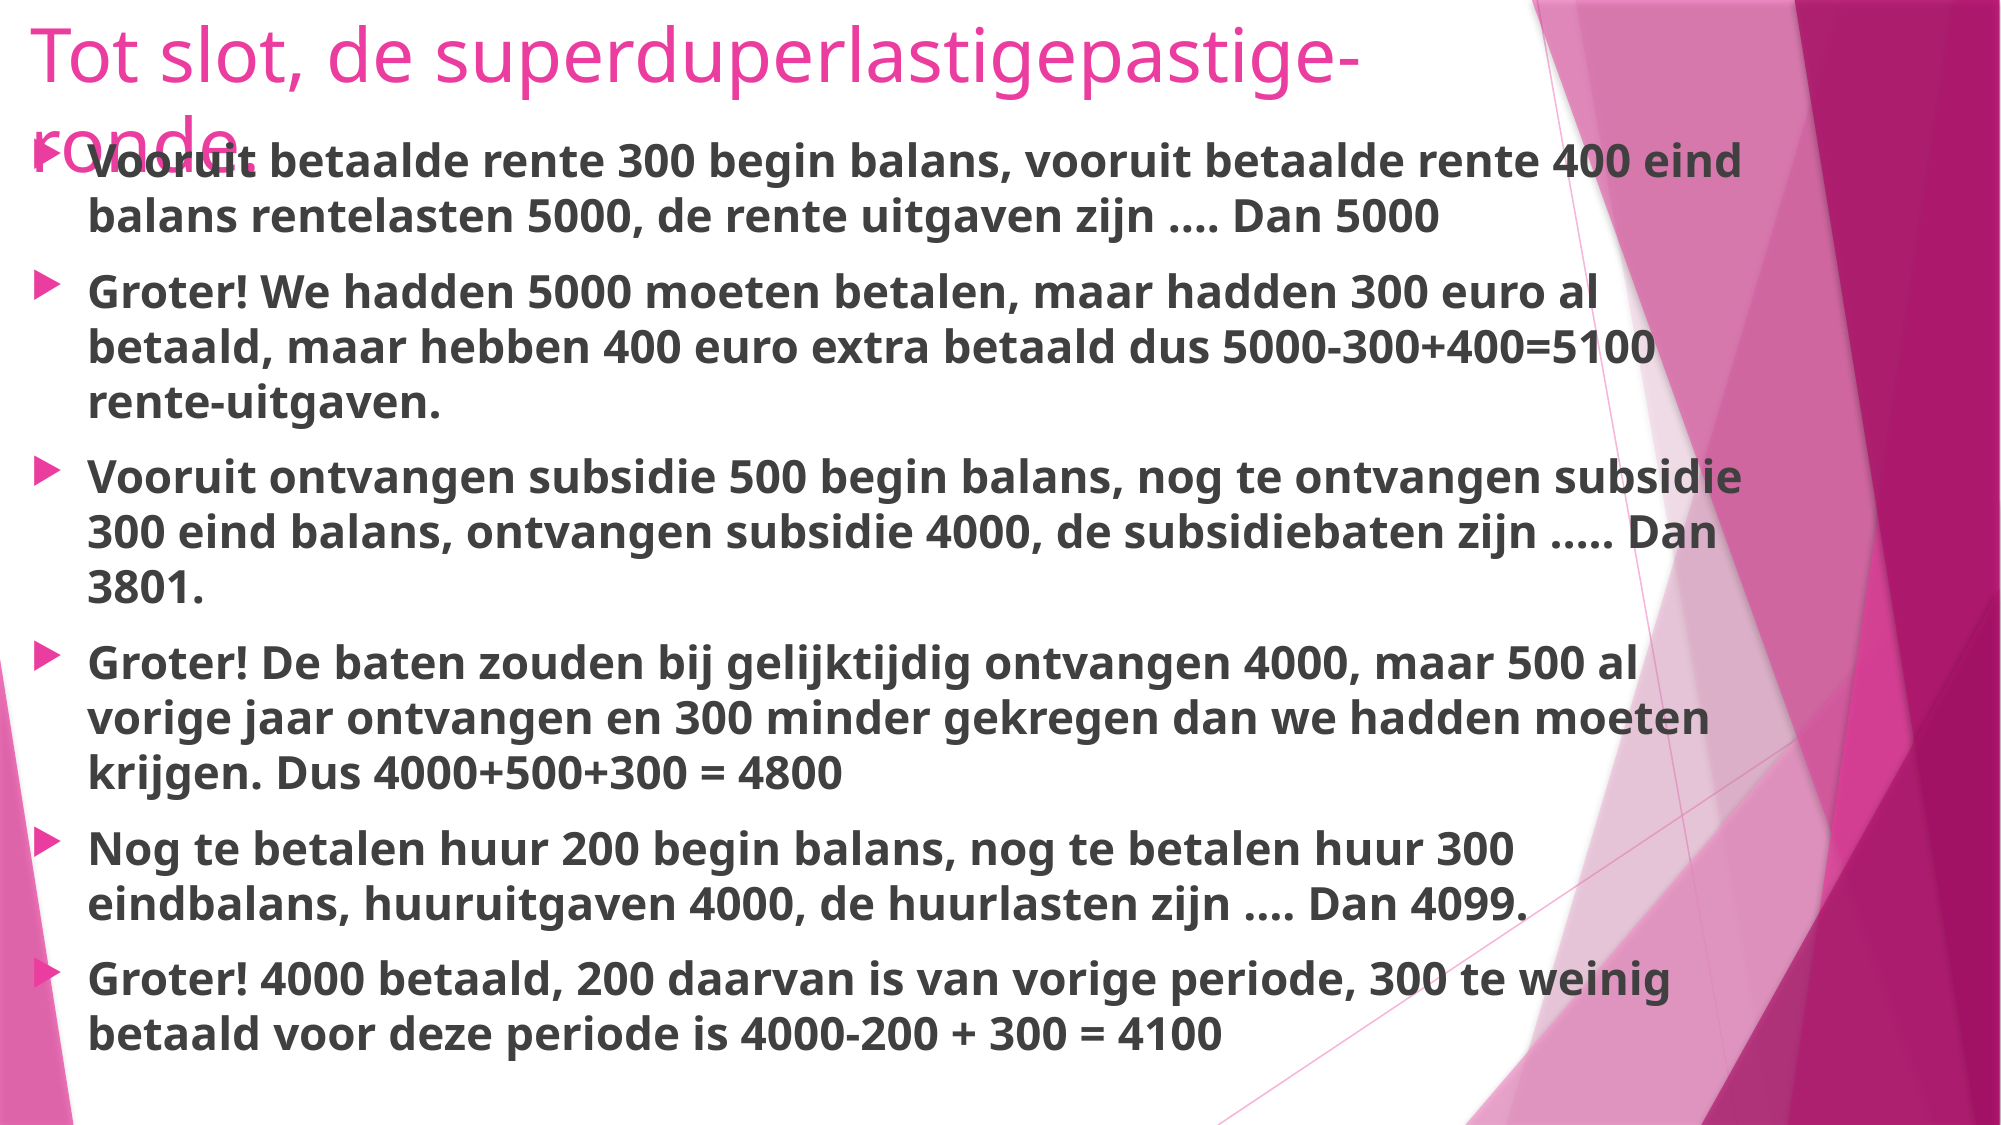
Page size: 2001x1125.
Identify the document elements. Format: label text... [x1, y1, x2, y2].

title Tot slot, de superduperlastigepastige-ronde. [15, 0, 1566, 124]
list Vooruit betaalde rente 300 begin balans, vooruit betaalde rente 400 eind balans rentelasten 5000, de rente uitgaven zijn …. Dan 5000 Groter! We hadden 5000 moeten betalen, maar hadden 300 euro al betaald, maar hebben 400 euro extra betaald dus 5000-300+400=5100 rente-uitgaven. Vooruit ontvangen subsidie 500 begin balans, nog te ontvangen subsidie 300 eind balans, ontvangen subsidie 4000, de subsidiebaten zijn ….. Dan 3801. Groter! De baten zouden bij gelijktijdig ontvangen 4000, maar 500 al vorige jaar ontvangen en 300 minder gekregen dan we hadden moeten krijgen. Dus 4000+500+300 = 4800 Nog te betalen huur 200 begin balans, nog te betalen huur 300 eindbalans, huuruitgaven 4000, de huurlasten zijn …. Dan 4099. Groter! 4000 betaald, 200 daarvan is van vorige periode, 300 te weinig betaald voor deze periode is 4000-200 + 300 = 4100 [15, 124, 1781, 1084]
